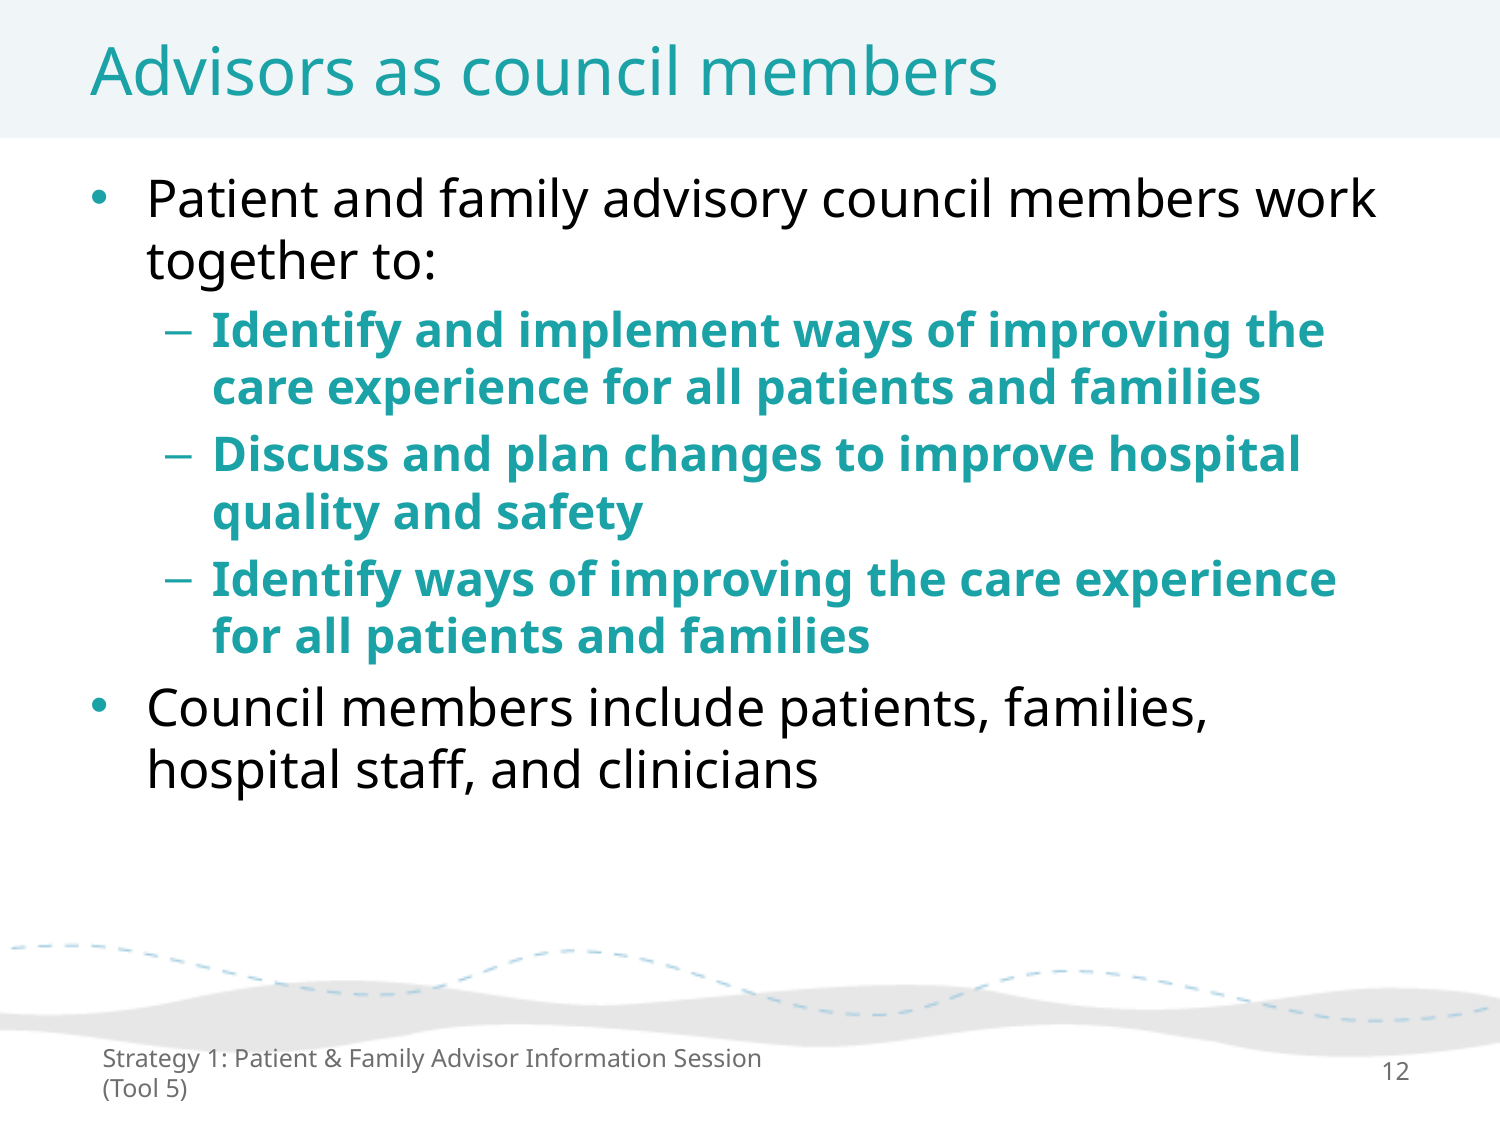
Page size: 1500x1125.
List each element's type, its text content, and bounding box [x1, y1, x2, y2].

list Patient and family advisory council members work together to: Identify and implement ways of improving the care experience for all patients and families Discuss and plan changes to improve hospital quality and safety Identify ways of improving the care experience for all patients and families Council members include patients, families, hospital staff, and clinicians [75, 157, 1425, 900]
picture [0, 0, 1500, 1125]
title Advisors as council members [75, 0, 1425, 138]
slide_number 12 [1074, 1042, 1425, 1103]
footer Strategy 1: Patient & Family Advisor Information Session (Tool 5) [87, 1042, 825, 1103]
